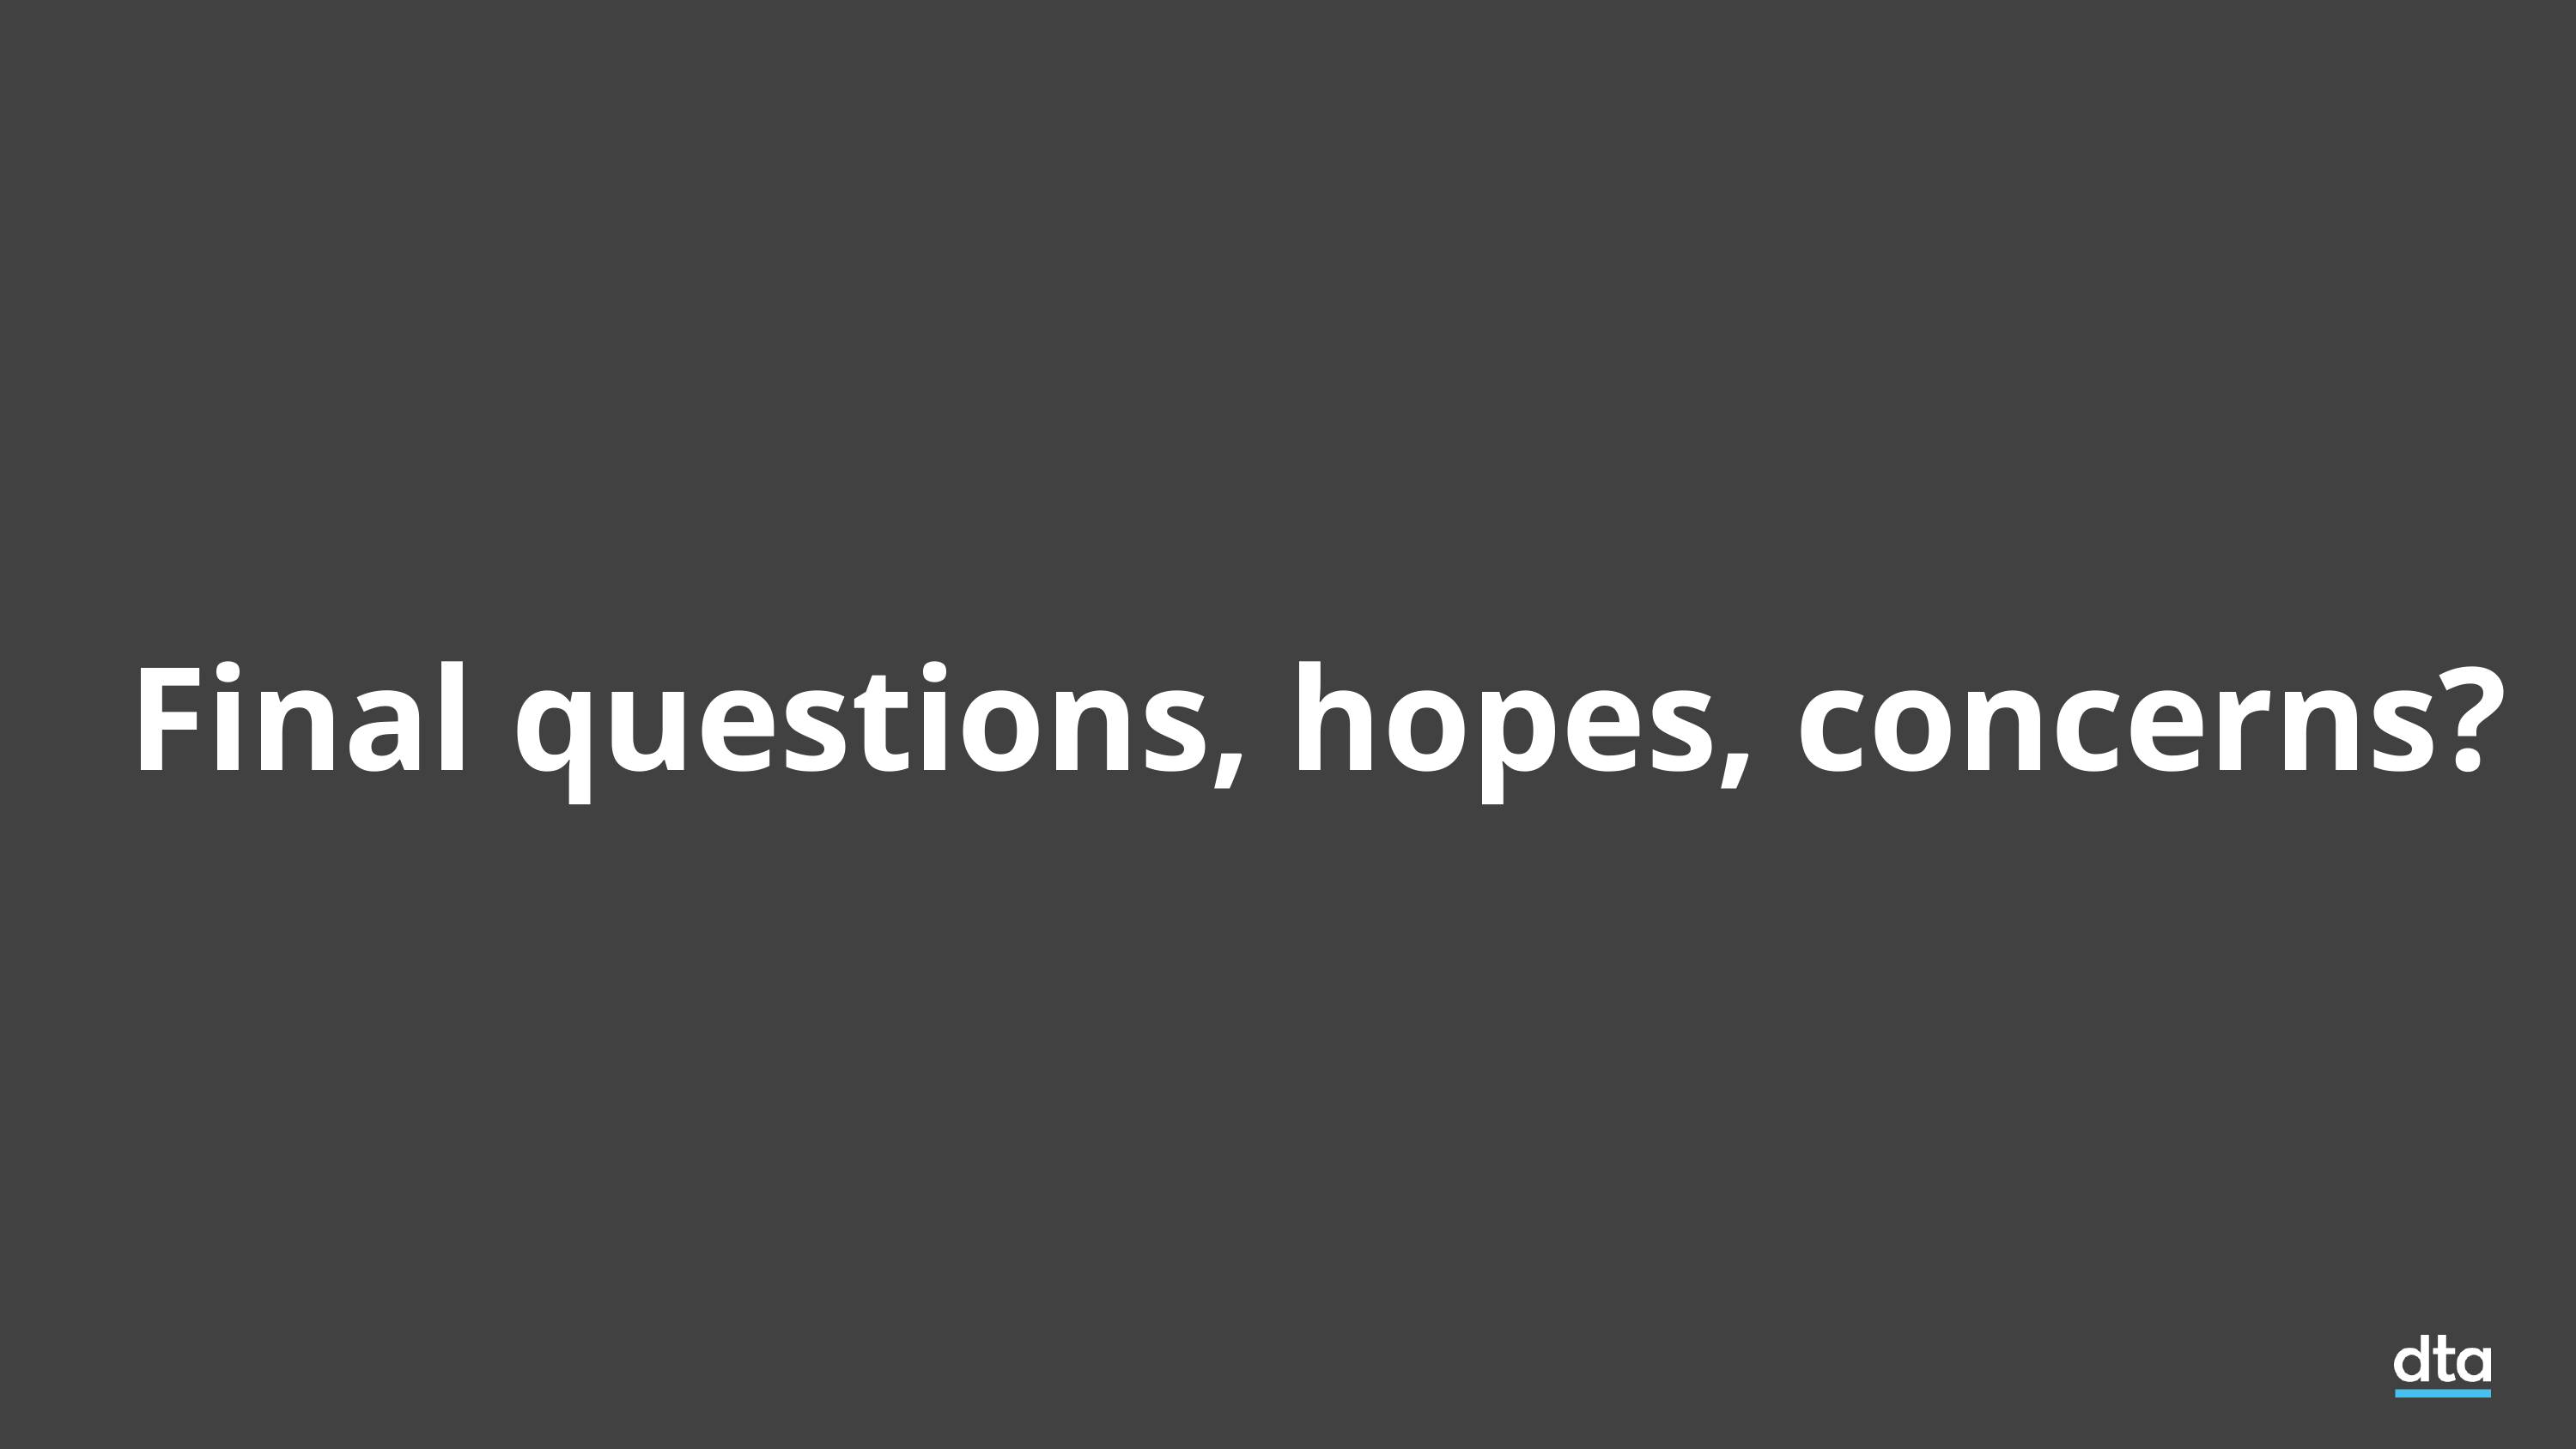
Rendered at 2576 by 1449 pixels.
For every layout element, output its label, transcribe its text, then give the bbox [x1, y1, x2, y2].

title Final questions, hopes, concerns? [115, 0, 2574, 1449]
